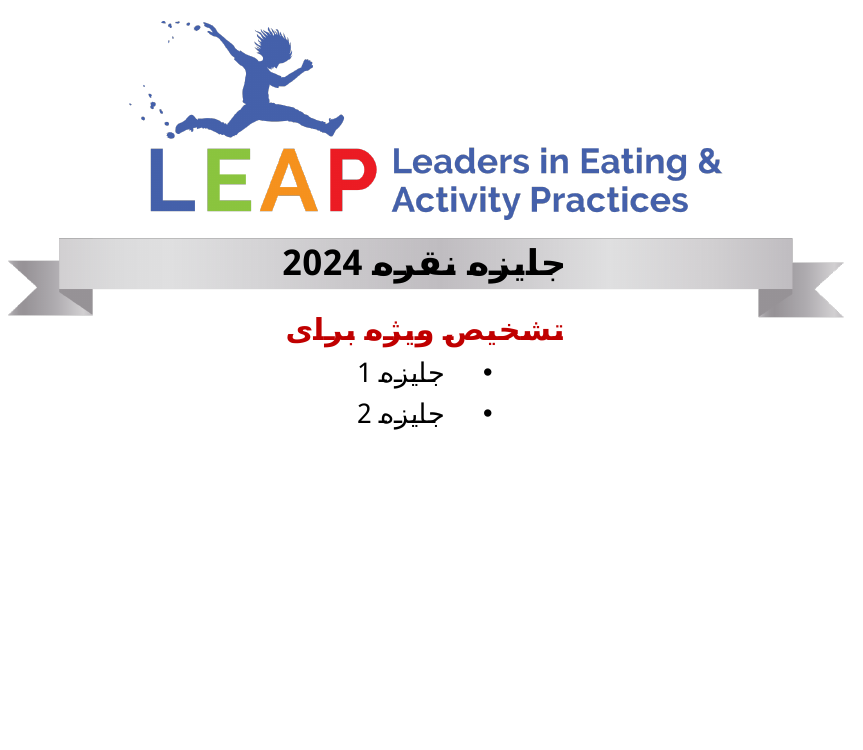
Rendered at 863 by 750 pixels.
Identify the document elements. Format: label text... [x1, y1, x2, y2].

picture [1, 0, 863, 338]
list تشخیص ویژه برای جایزه 1 جایزه 2 [92, 307, 758, 603]
title جایزه نقره 2024 [65, 239, 784, 290]
